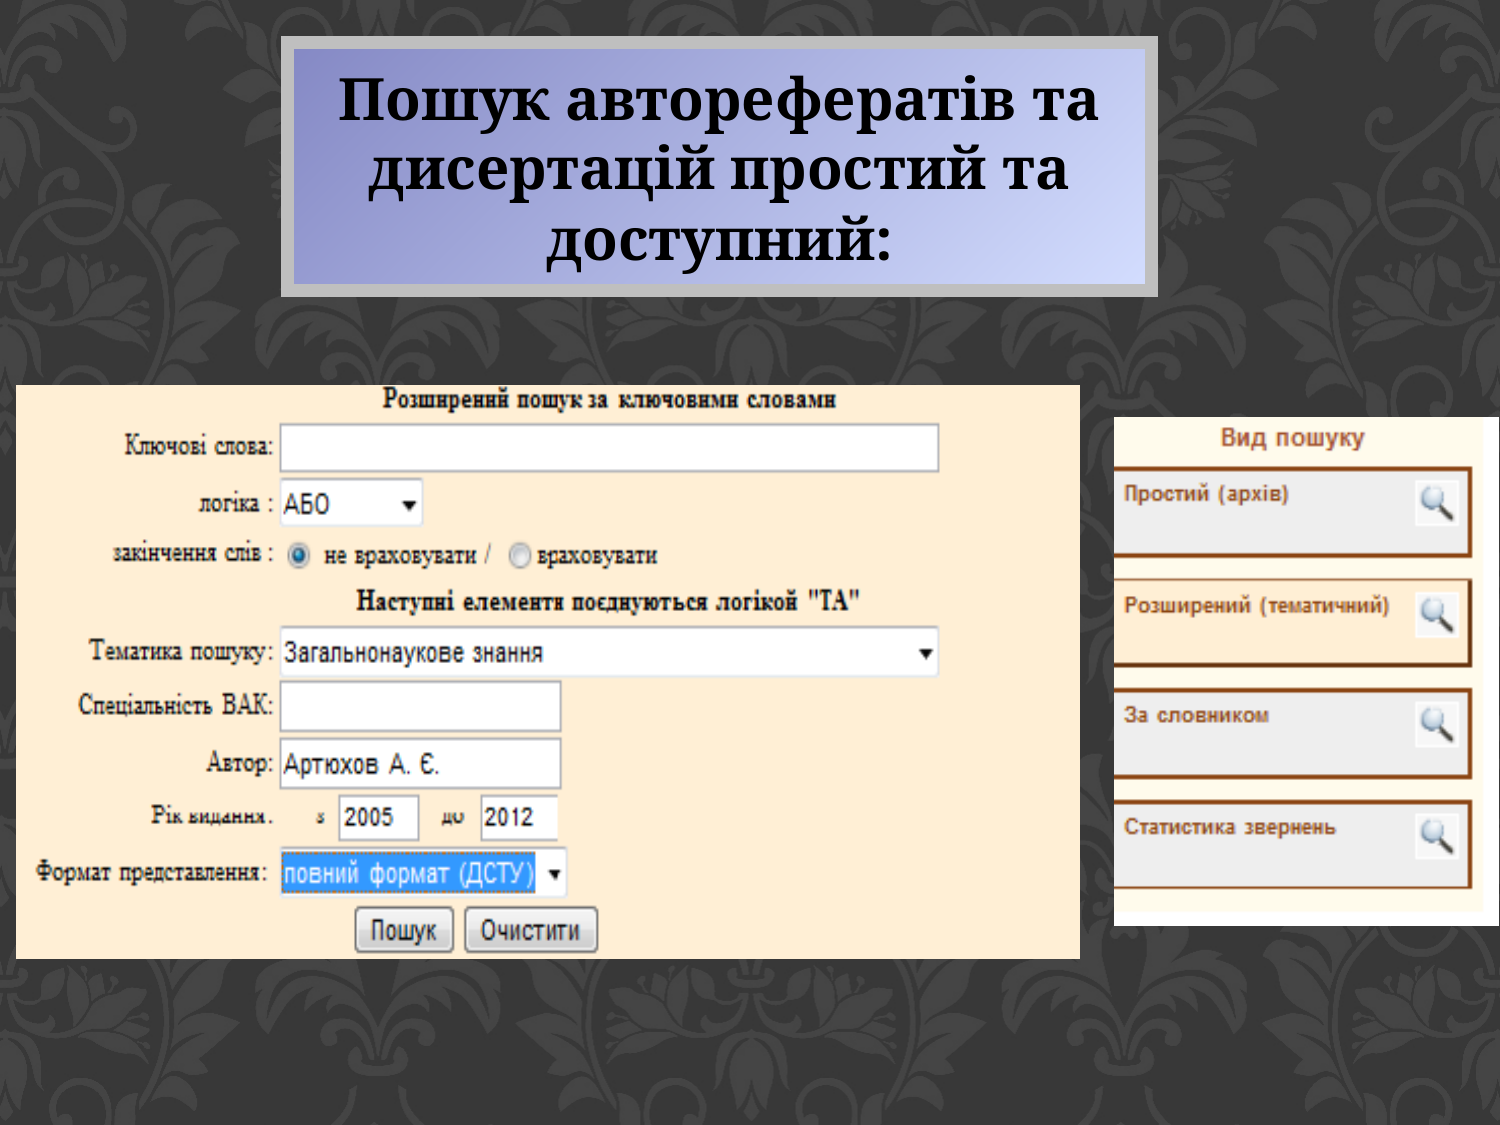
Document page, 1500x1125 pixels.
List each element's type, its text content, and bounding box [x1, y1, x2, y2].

picture [15, 385, 1080, 959]
picture [1114, 417, 1499, 927]
title Пошук авторефератів та дисертацій простий та доступний: [281, 36, 1158, 297]
